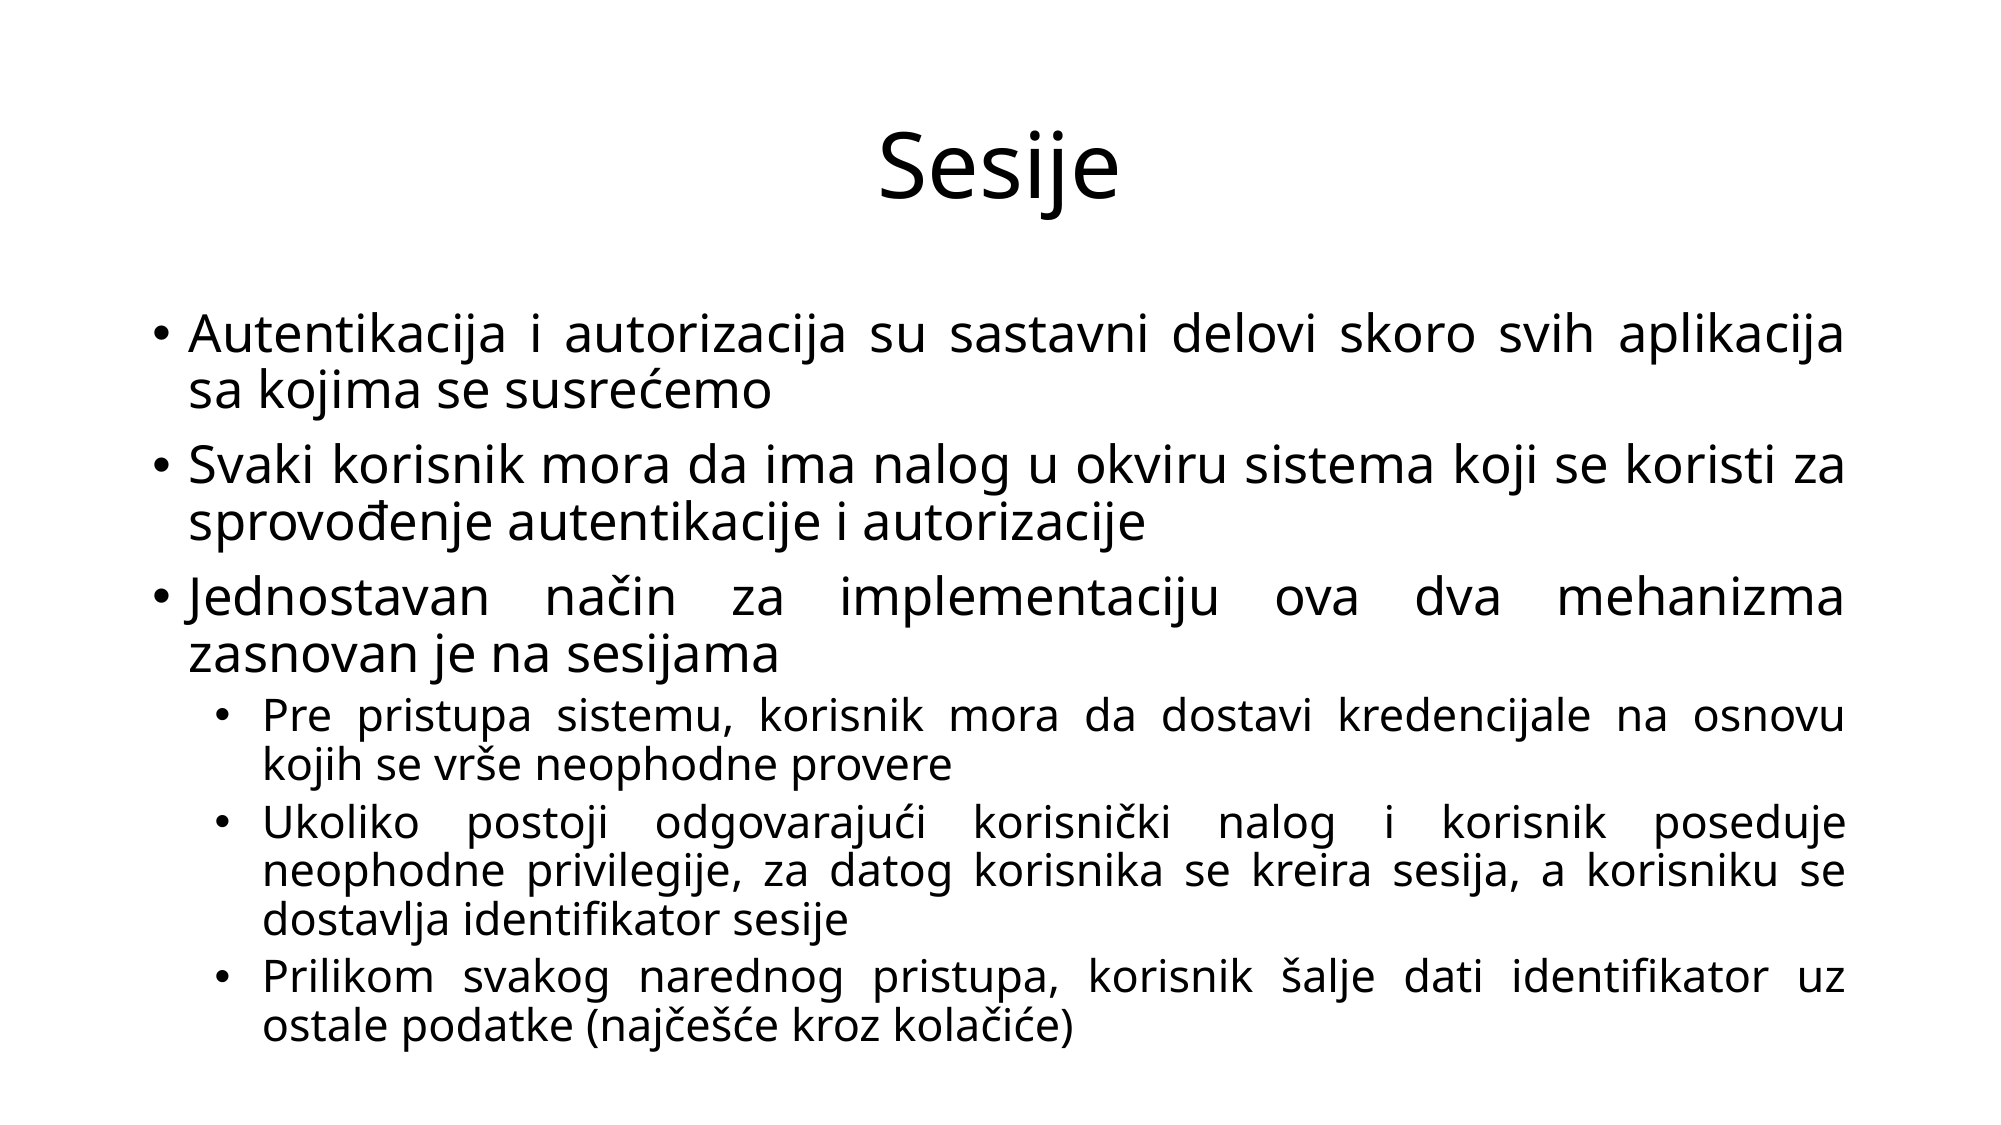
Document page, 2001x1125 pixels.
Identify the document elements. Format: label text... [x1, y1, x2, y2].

title Sesije [137, 59, 1863, 278]
list Autentikacija i autorizacija su sastavni delovi skoro svih aplikacija sa kojima se susrećemo Svaki korisnik mora da ima nalog u okviru sistema koji se koristi za sprovođenje autentikacije i autorizacije Jednostavan način za implementaciju ova dva mehanizma zasnovan je na sesijama Pre pristupa sistemu, korisnik mora da dostavi kredencijale na osnovu kojih se vrše neophodne provere Ukoliko postoji odgovarajući korisnički nalog i korisnik poseduje neophodne privilegije, za datog korisnika se kreira sesija, a korisniku se dostavlja identifikator sesije Prilikom svakog narednog pristupa, korisnik šalje dati identifikator uz ostale podatke (najčešće kroz kolačiće) [137, 299, 1863, 1066]
